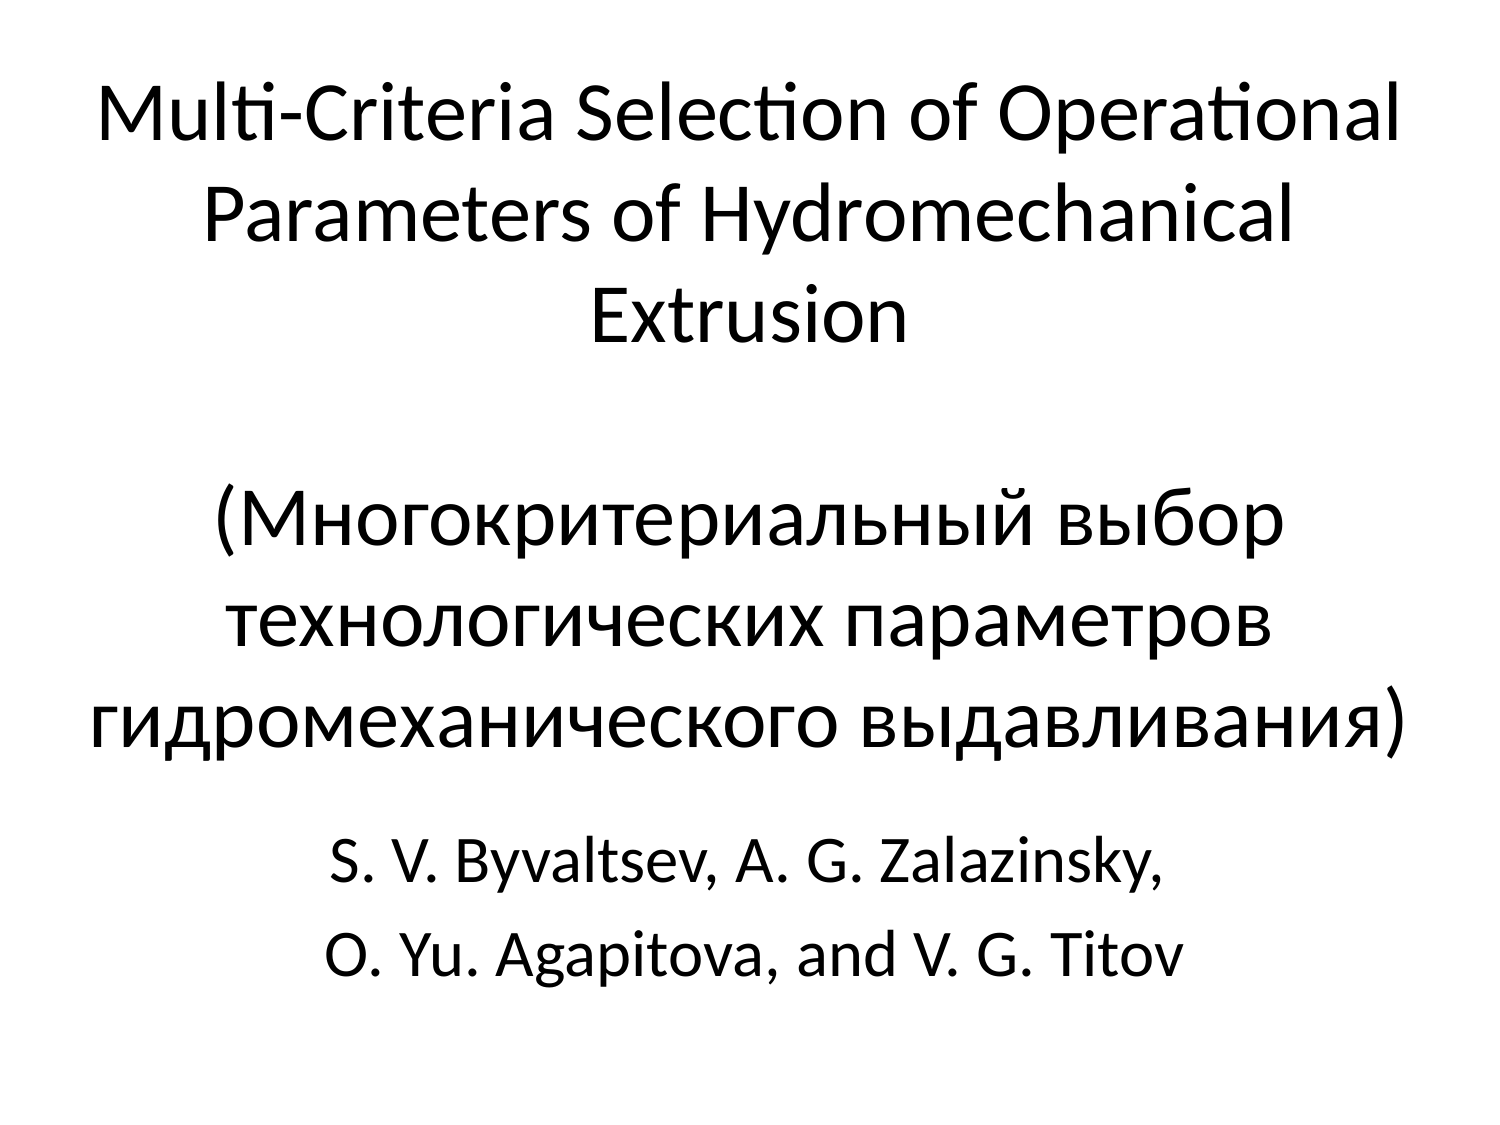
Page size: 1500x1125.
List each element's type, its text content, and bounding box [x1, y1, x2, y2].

title Multi-Criteria Selection of Operational Parameters of Hydromechanical Extrusion (Многокритериальный выбор технологических параметров гидромеханического выдавливания) [35, 46, 1465, 774]
subtitle S. V. Byvaltsev, A. G. Zalazinsky, O. Yu. Agapitova, and V. G. Titov [222, 808, 1273, 1097]
